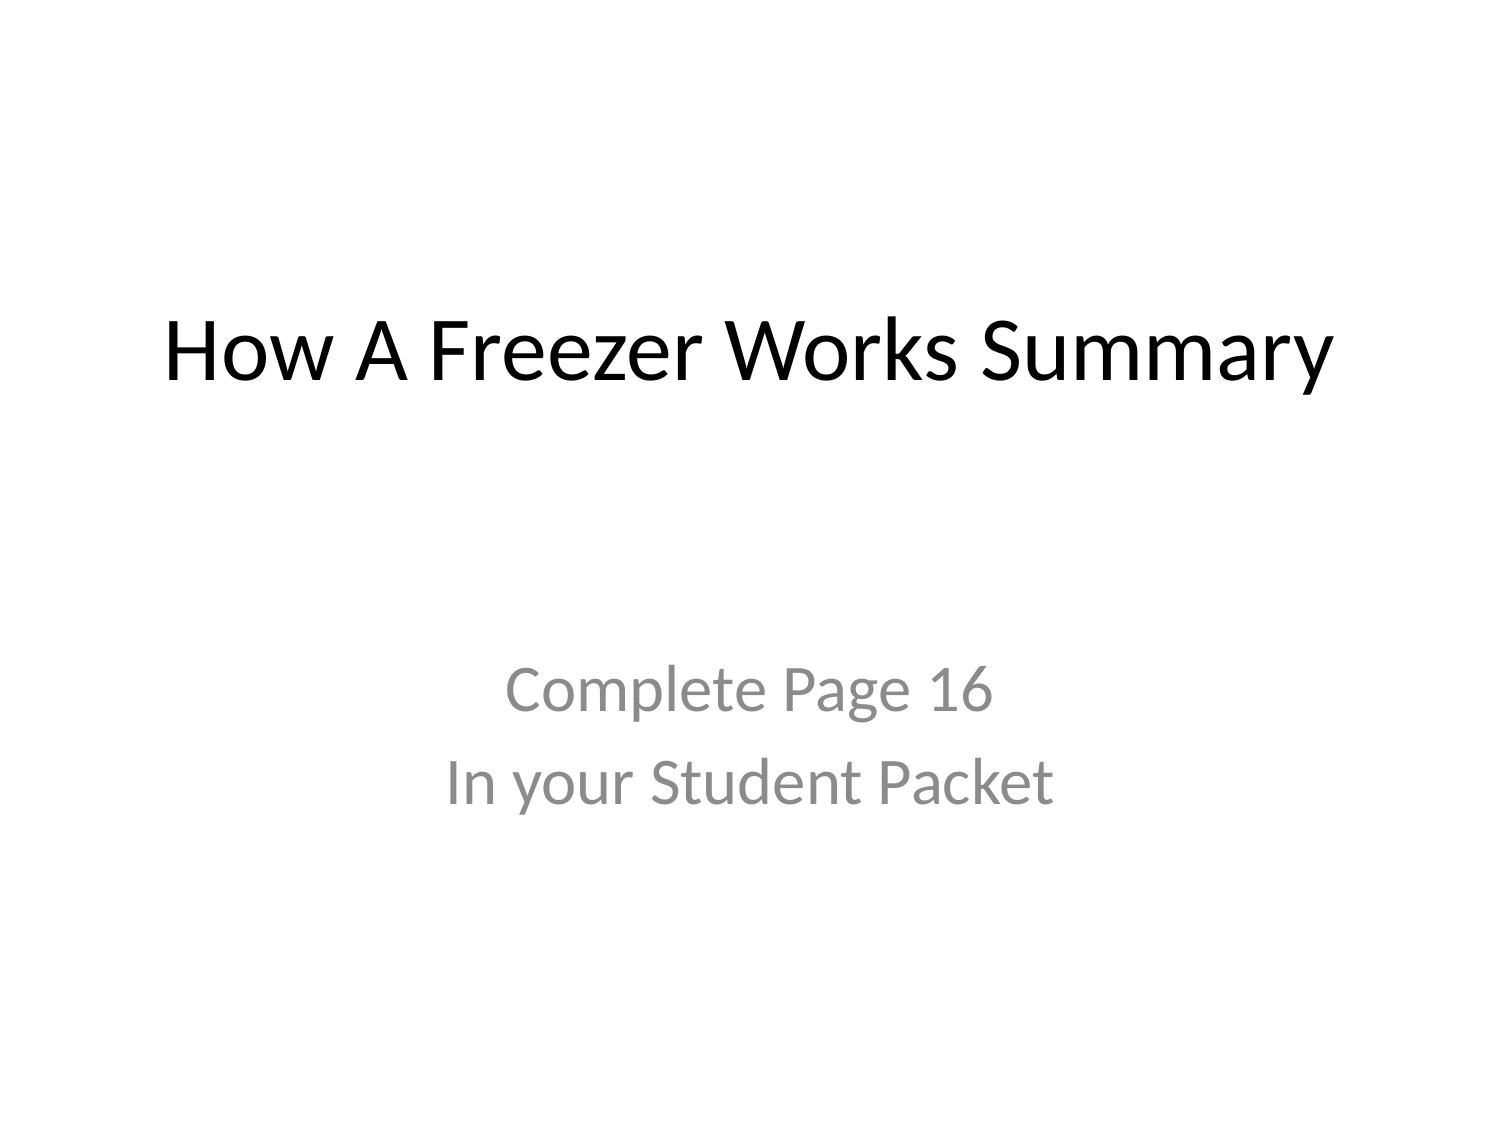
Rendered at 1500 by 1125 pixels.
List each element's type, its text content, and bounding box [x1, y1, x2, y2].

title How A Freezer Works Summary [112, 249, 1388, 438]
subtitle Complete Page 16 In your Student Packet [225, 637, 1275, 925]
